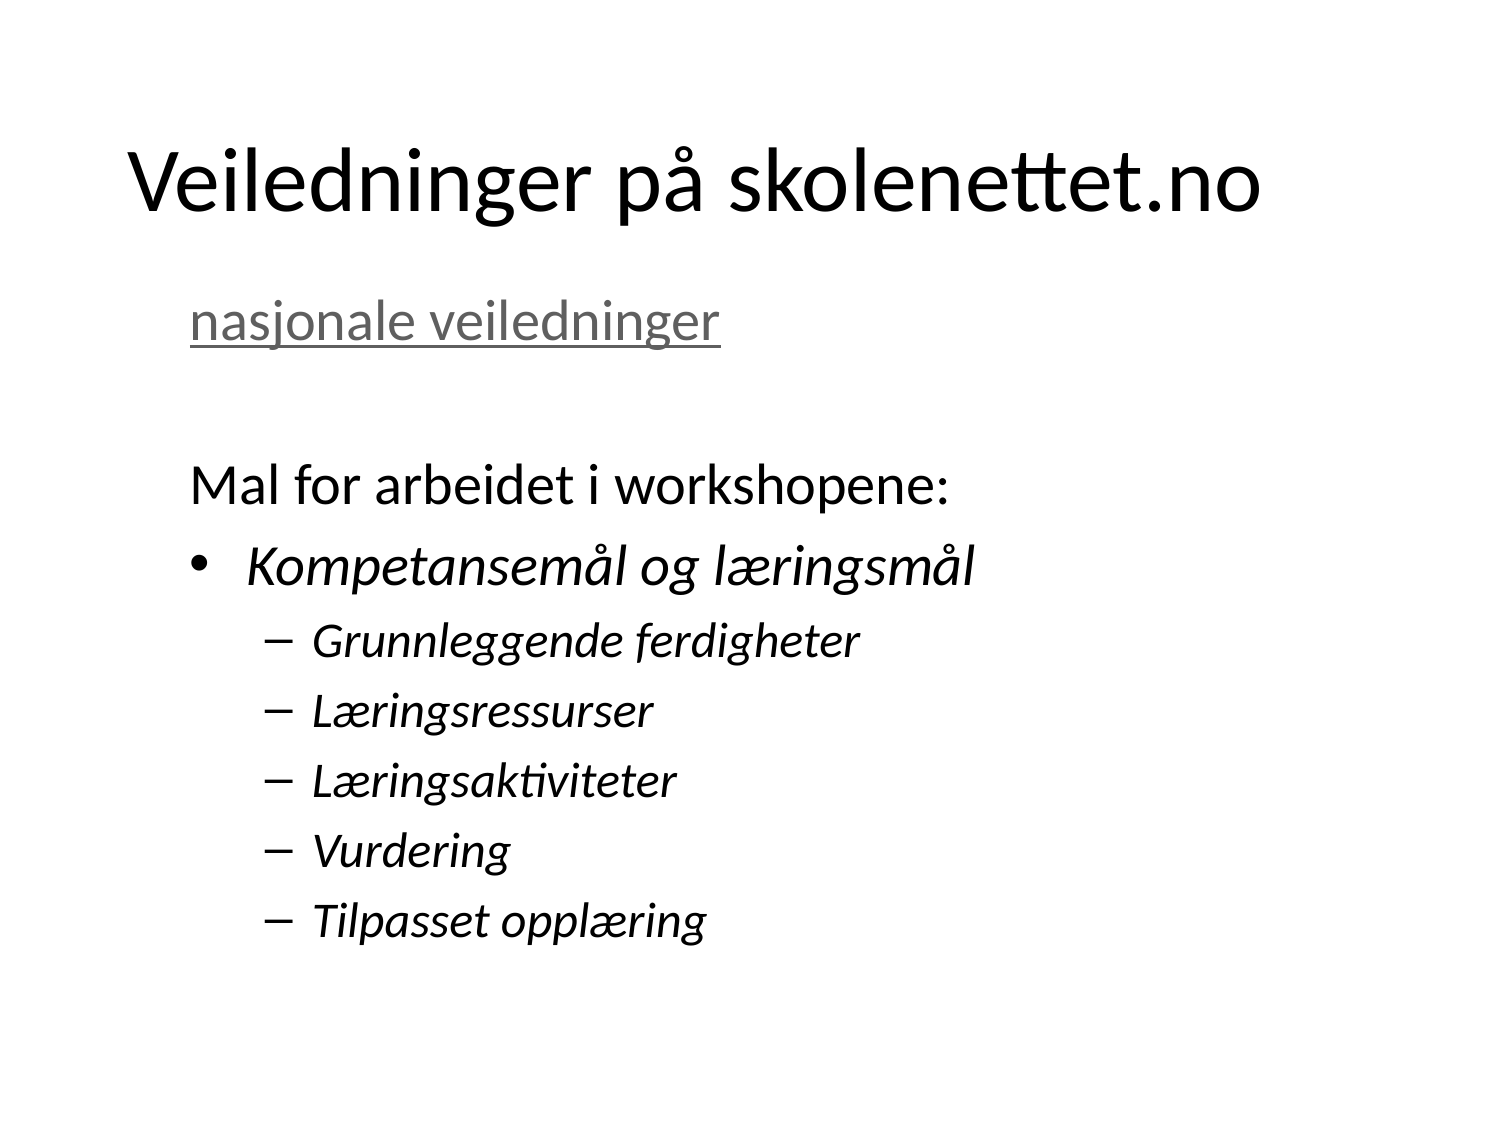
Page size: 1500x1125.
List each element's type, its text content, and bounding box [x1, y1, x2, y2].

list nasjonale veiledninger Mal for arbeidet i workshopene: Kompetansemål og læringsmål Grunnleggende ferdigheter Læringsressurser Læringsaktiviteter Vurdering Tilpasset opplæring [174, 275, 1500, 1075]
title Veiledninger på skolenettet.no [112, 99, 1388, 250]
